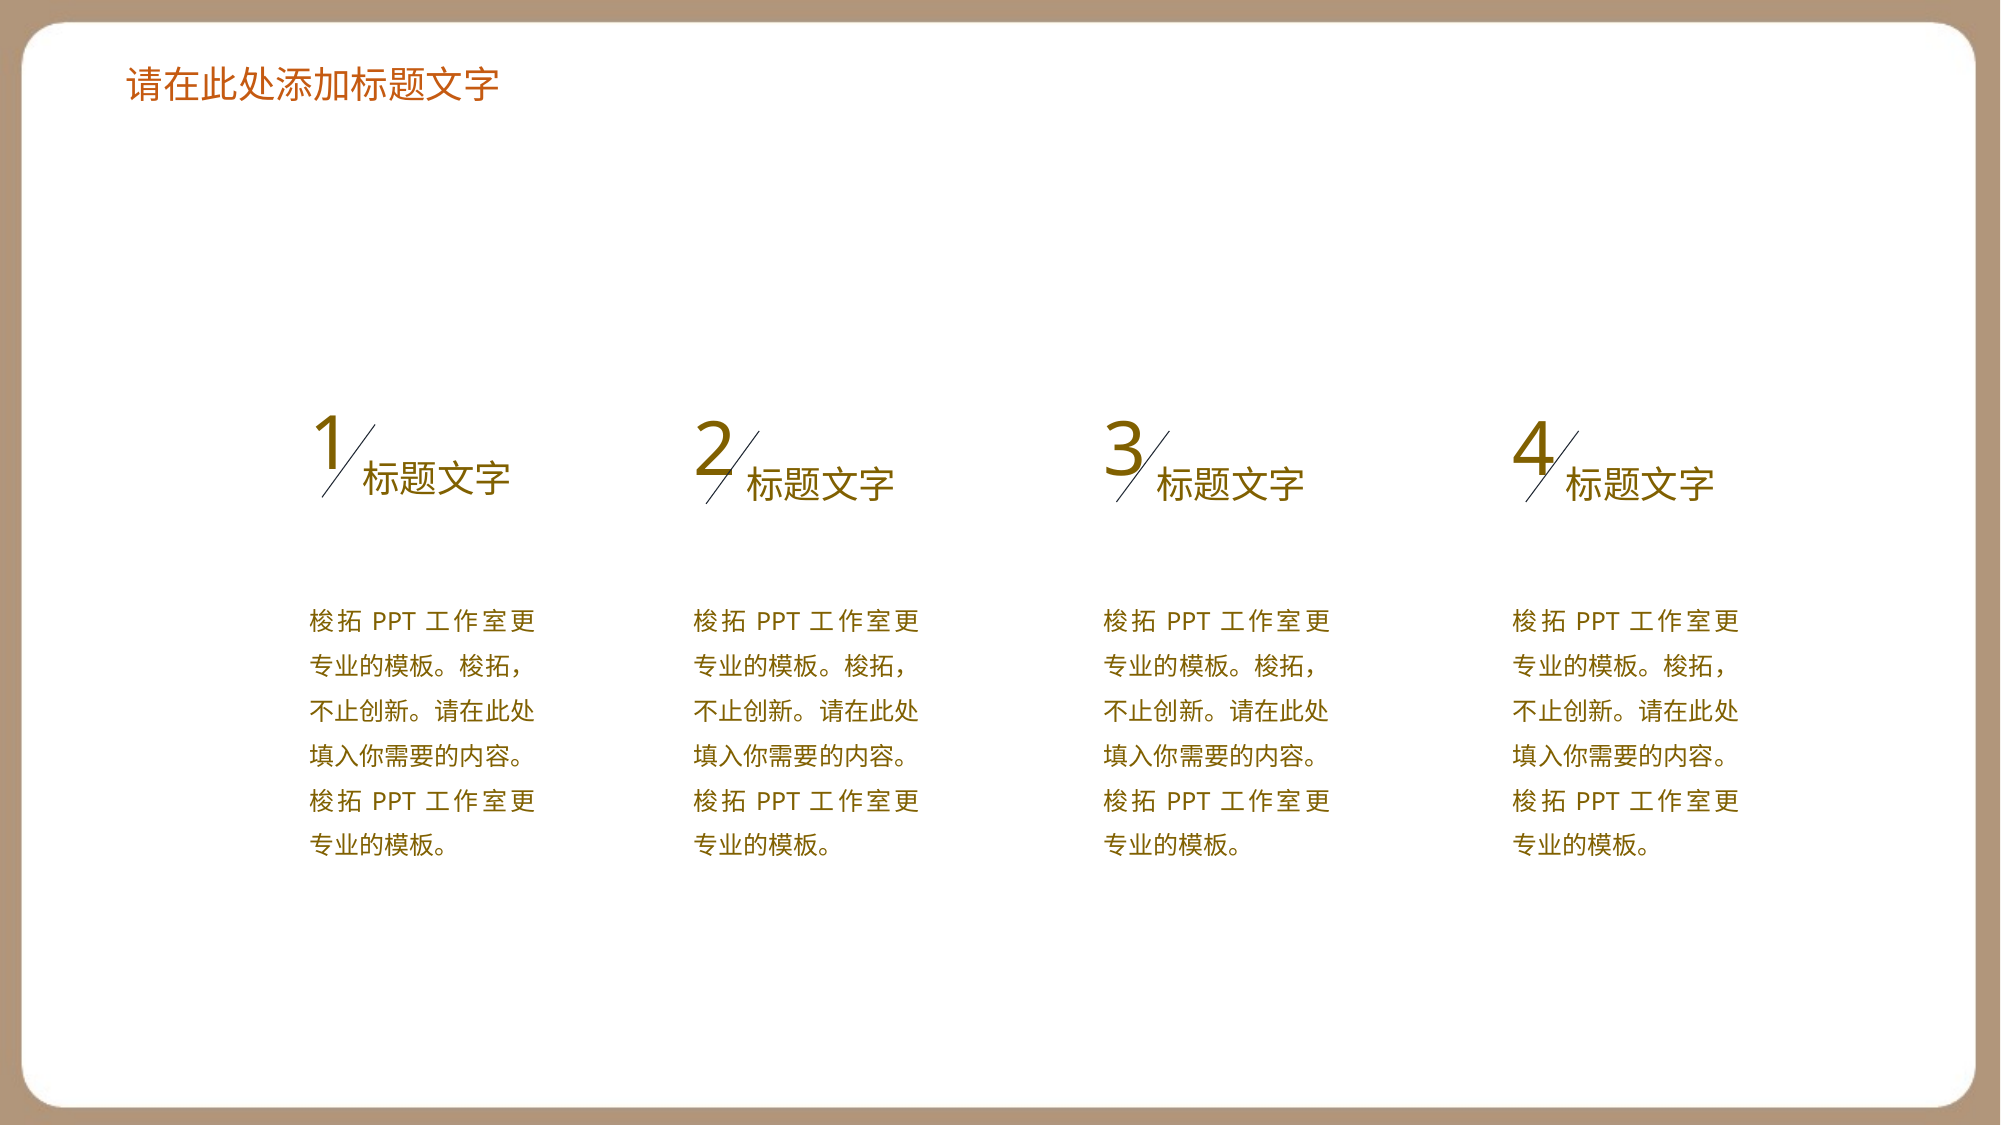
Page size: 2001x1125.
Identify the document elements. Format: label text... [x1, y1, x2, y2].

text_box 标题文字 [1551, 453, 1782, 514]
text_box 梭拓PPT工作室更专业的模板。梭拓，不止创新。请在此处填入你需要的内容。梭拓PPT工作室更专业的模板。 [294, 583, 551, 868]
text_box 请在此处添加标题文字 [96, 53, 531, 114]
picture [0, 0, 2001, 1125]
text_box 标题文字 [347, 447, 578, 507]
text_box 梭拓PPT工作室更专业的模板。梭拓，不止创新。请在此处填入你需要的内容。梭拓PPT工作室更专业的模板。 [678, 583, 935, 868]
text_box 梭拓PPT工作室更专业的模板。梭拓，不止创新。请在此处填入你需要的内容。梭拓PPT工作室更专业的模板。 [1088, 583, 1345, 868]
text_box 4 [1498, 393, 1549, 499]
text_box 1 [294, 386, 346, 492]
text_box 2 [678, 393, 730, 499]
text_box 梭拓PPT工作室更专业的模板。梭拓，不止创新。请在此处填入你需要的内容。梭拓PPT工作室更专业的模板。 [1498, 583, 1755, 868]
text_box 标题文字 [731, 453, 963, 514]
text_box 标题文字 [1141, 453, 1373, 514]
text_box 3 [1088, 393, 1140, 499]
